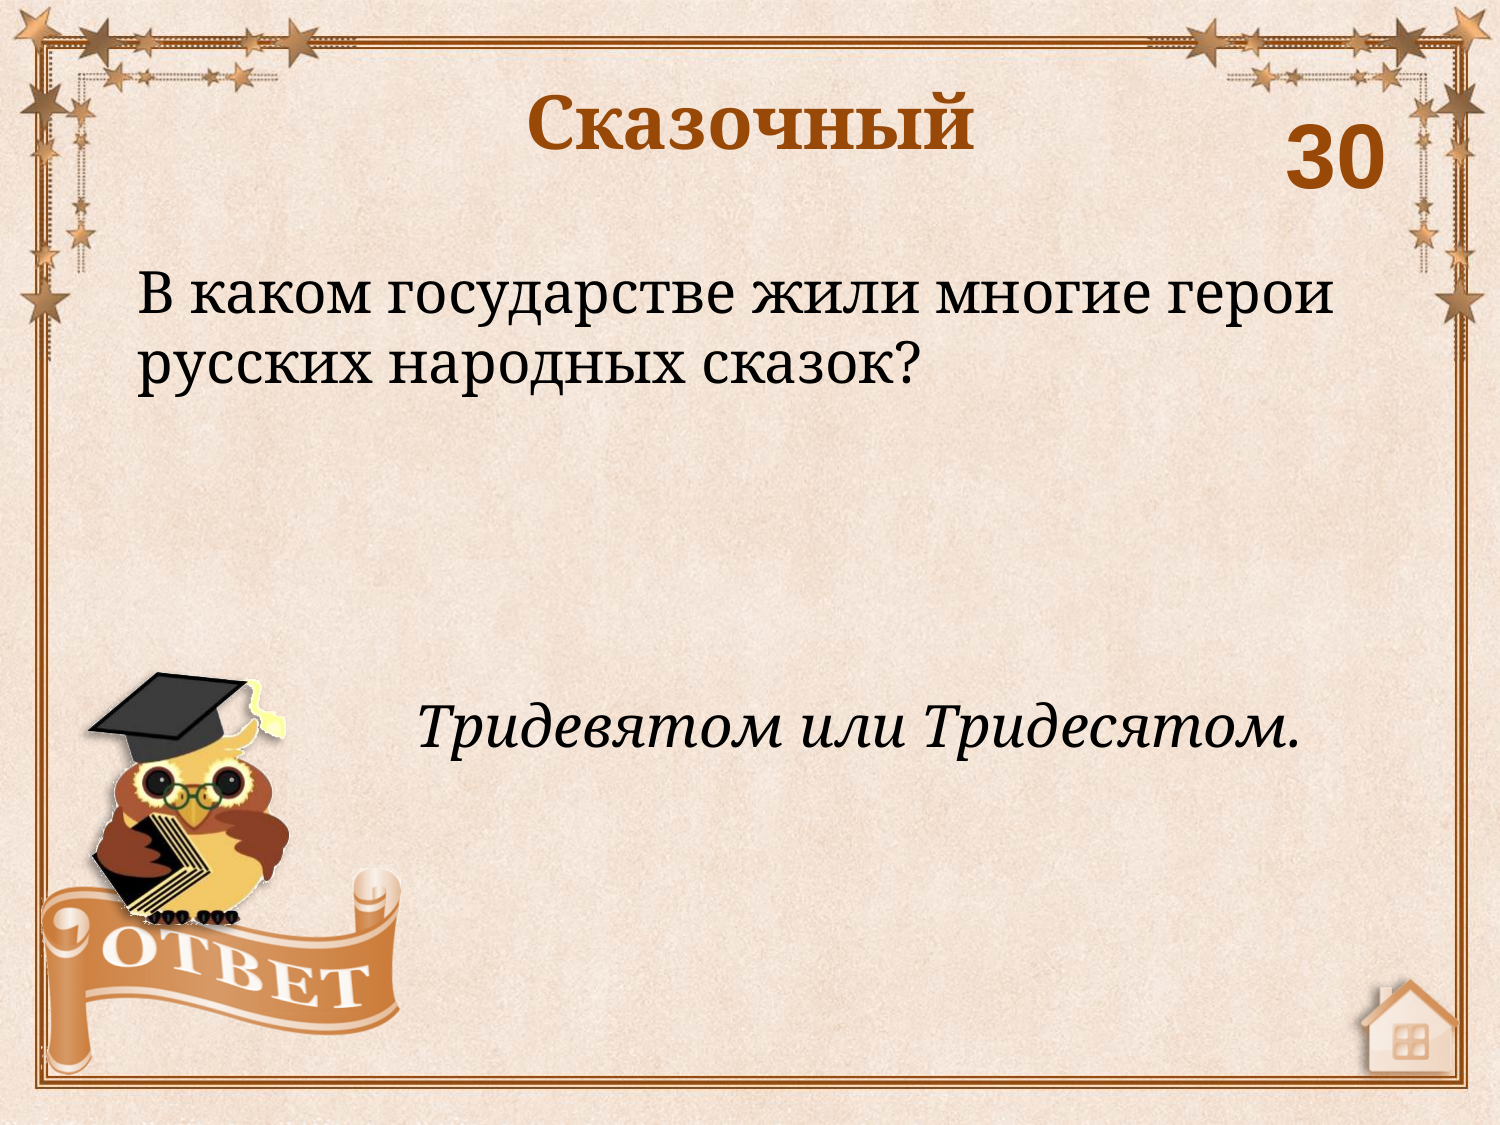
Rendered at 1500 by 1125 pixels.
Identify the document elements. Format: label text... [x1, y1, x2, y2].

text_box В каком государстве жили многие герои русских народных сказок? [123, 247, 1378, 403]
text_box 30 [1266, 89, 1407, 215]
picture [0, 0, 1500, 1125]
text_box Тридевятом или Тридесятом. [400, 681, 1435, 766]
text_box Сказочный [301, 66, 1200, 172]
